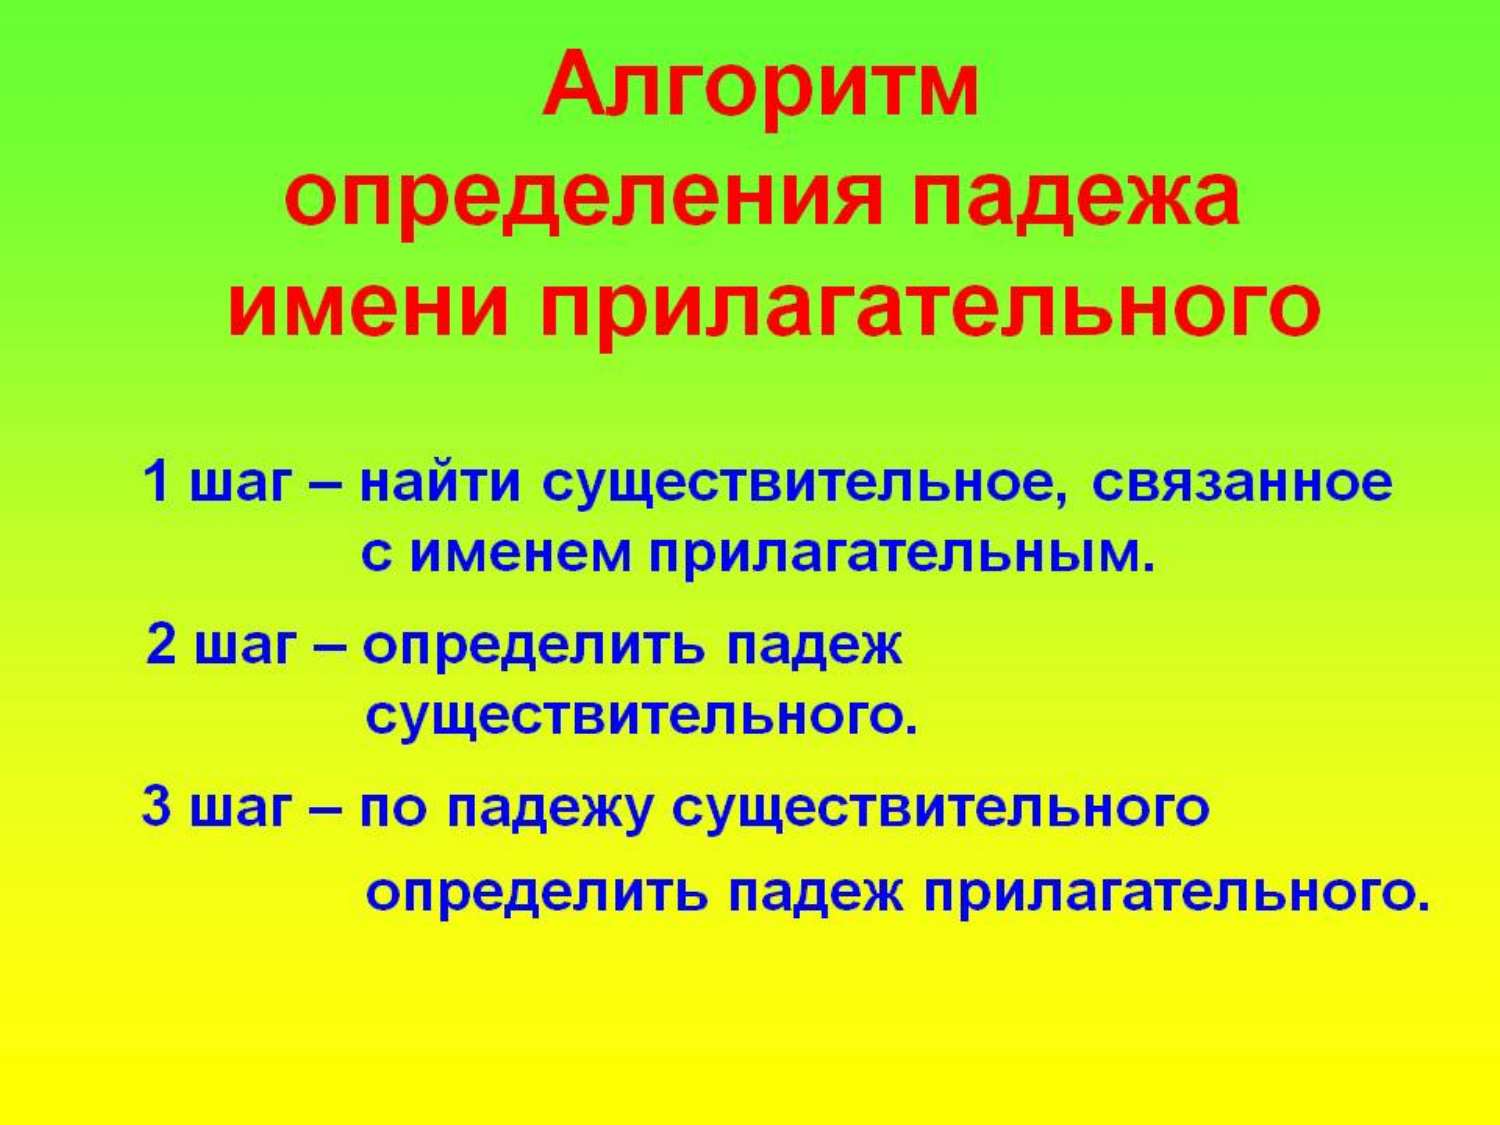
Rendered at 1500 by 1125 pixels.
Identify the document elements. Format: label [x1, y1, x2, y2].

list [0, 0, 1500, 1125]
